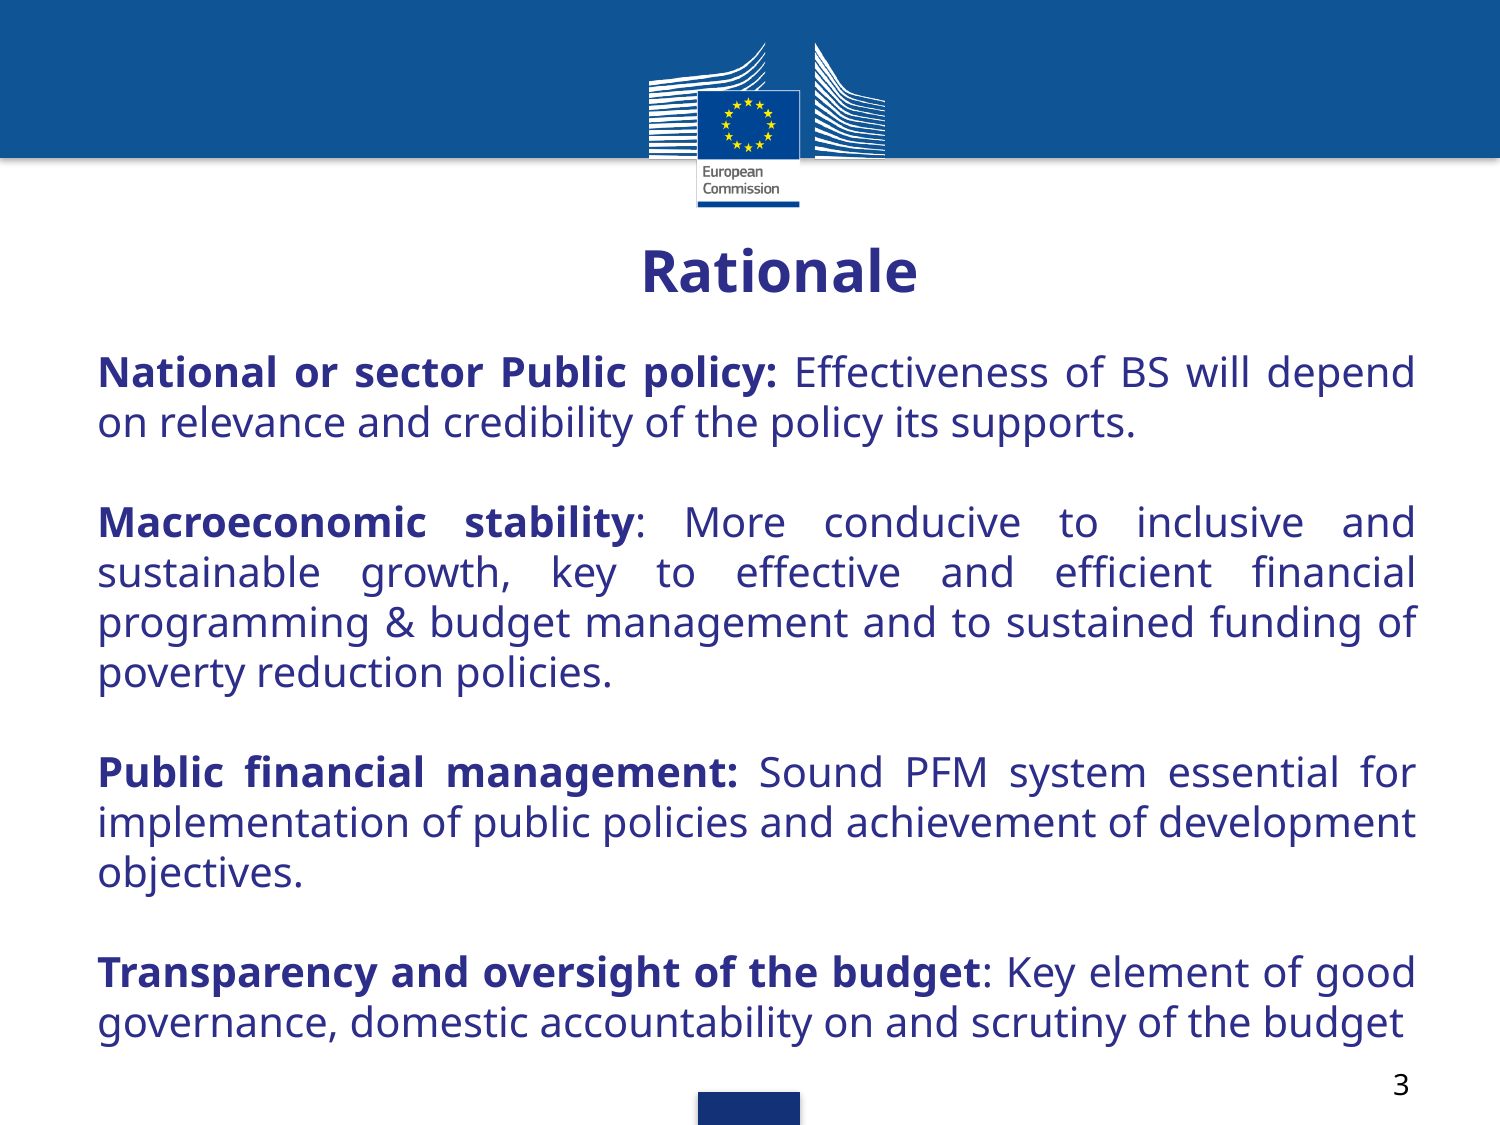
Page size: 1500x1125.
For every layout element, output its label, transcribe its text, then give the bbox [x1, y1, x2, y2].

picture [649, 42, 885, 175]
list National or sector Public policy: Effectiveness of BS will depend on relevance and credibility of the policy its supports. Macroeconomic stability: More conducive to inclusive and sustainable growth, key to effective and efficient financial programming & budget management and to sustained funding of poverty reduction policies. Public financial management: Sound PFM system essential for implementation of public policies and achievement of development objectives. Transparency and oversight of the budget: Key element of good governance, domestic accountability on and scrutiny of the budget [81, 337, 1433, 1000]
slide_number 3 [1139, 1058, 1426, 1103]
title Rationale [0, 175, 1500, 362]
